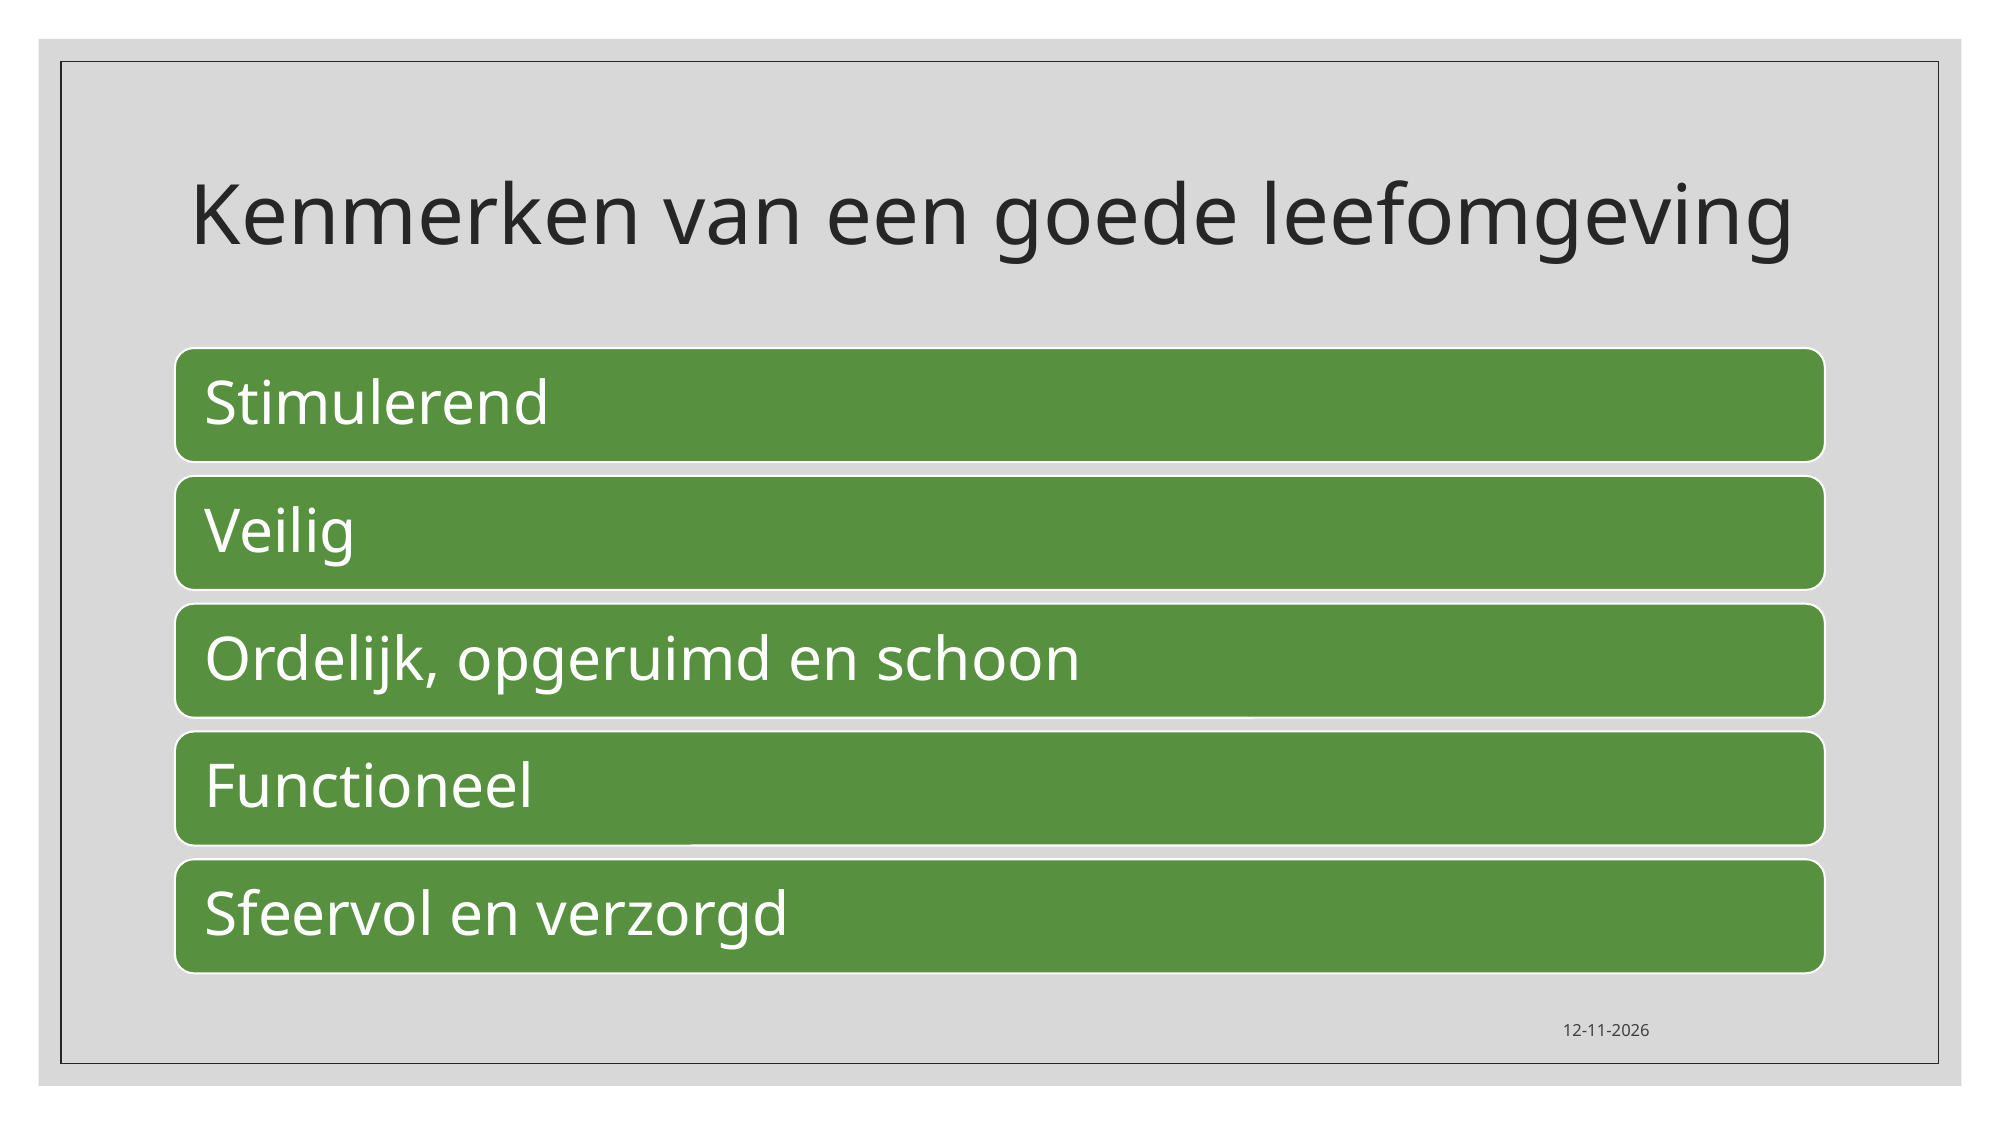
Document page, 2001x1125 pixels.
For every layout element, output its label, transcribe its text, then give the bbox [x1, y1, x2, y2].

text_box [174, 344, 1825, 977]
title Kenmerken van een goede leefomgeving [174, 105, 1825, 331]
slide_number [1190, 990, 1665, 1050]
